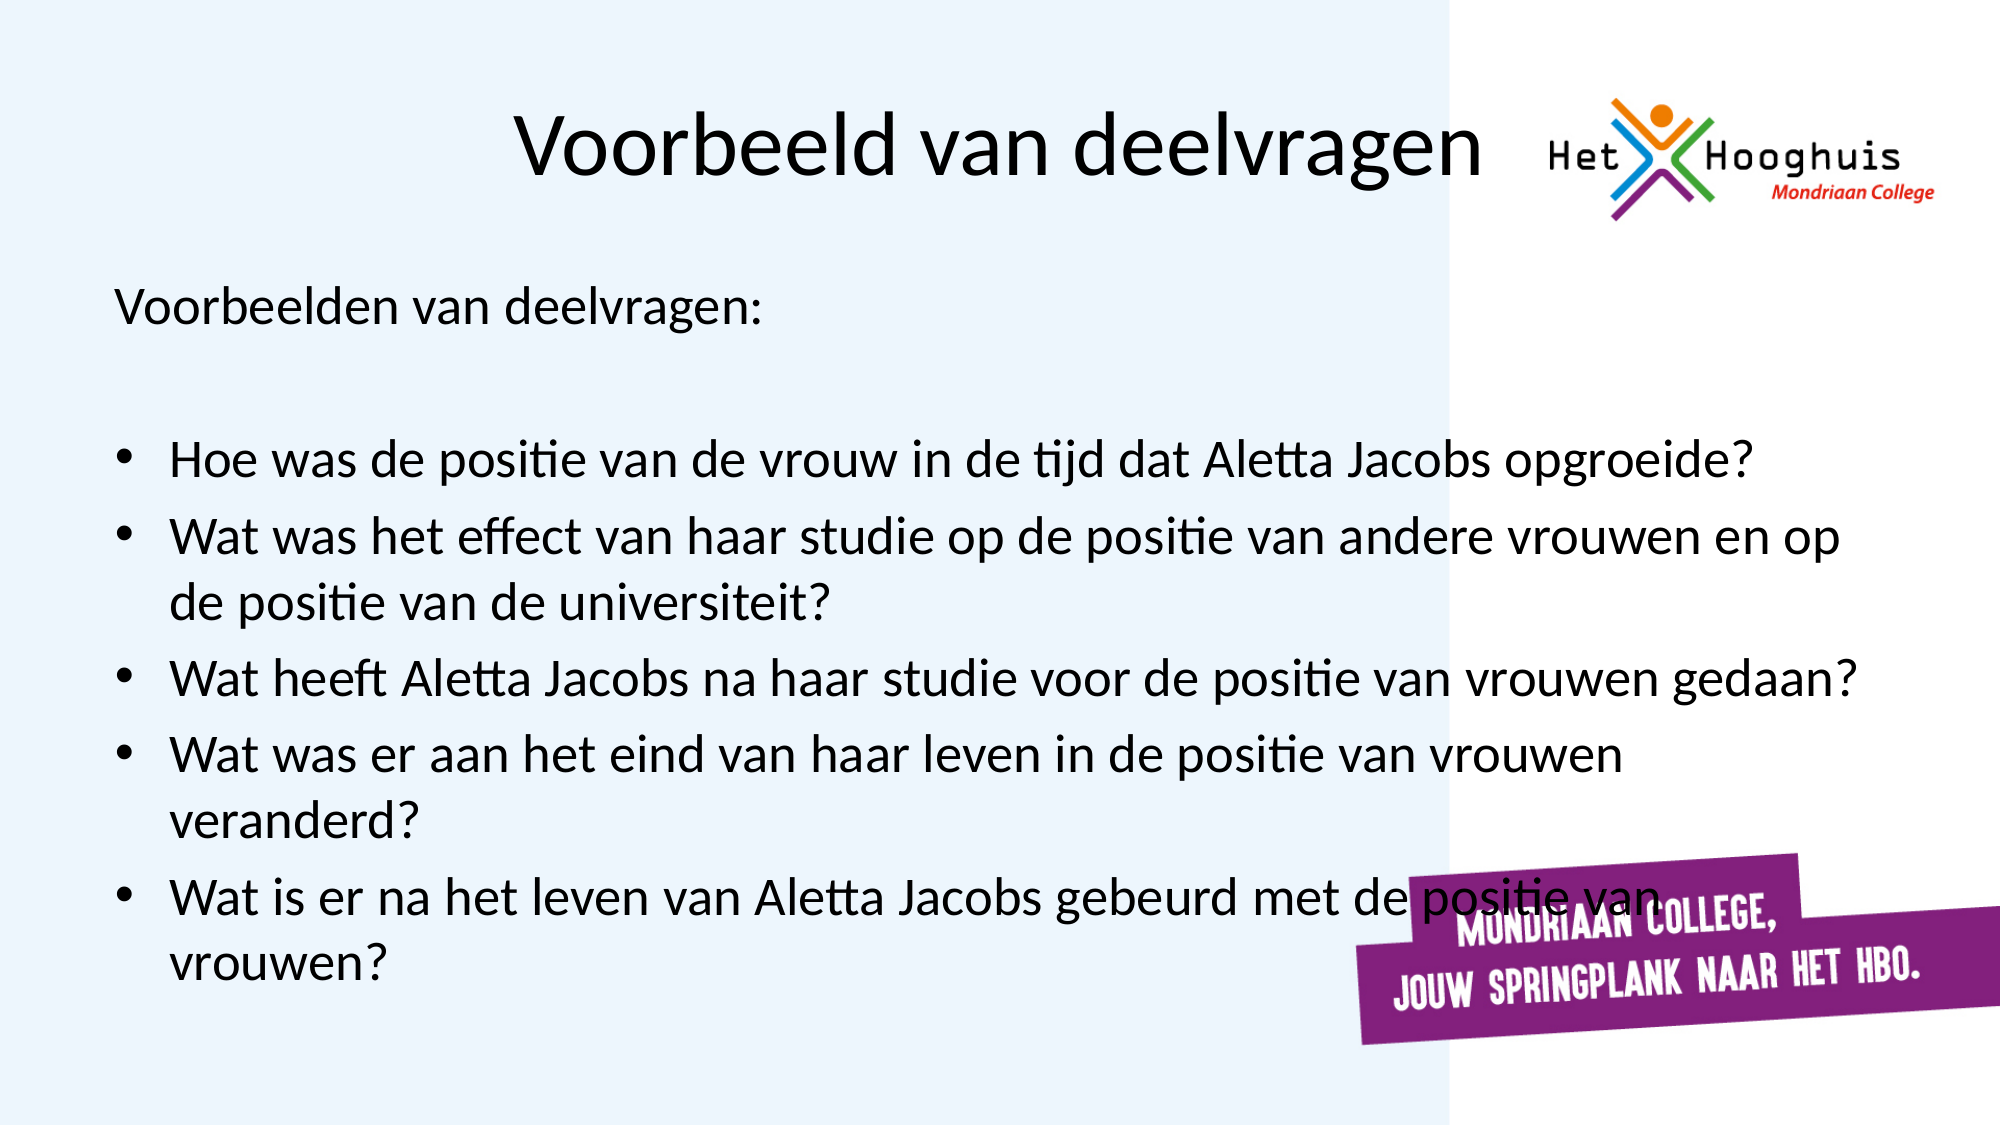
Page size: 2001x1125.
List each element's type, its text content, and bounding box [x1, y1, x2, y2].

list Voorbeelden van deelvragen: Hoe was de positie van de vrouw in de tijd dat Aletta Jacobs opgroeide? Wat was het effect van haar studie op de positie van andere vrouwen en op de positie van de universiteit? Wat heeft Aletta Jacobs na haar studie voor de positie van vrouwen gedaan? Wat was er aan het eind van haar leven in de positie van vrouwen veranderd? Wat is er na het leven van Aletta Jacobs gebeurd met de positie van vrouwen? [99, 262, 1900, 1005]
title Voorbeeld van deelvragen [99, 45, 1900, 233]
picture [0, 0, 2000, 1125]
